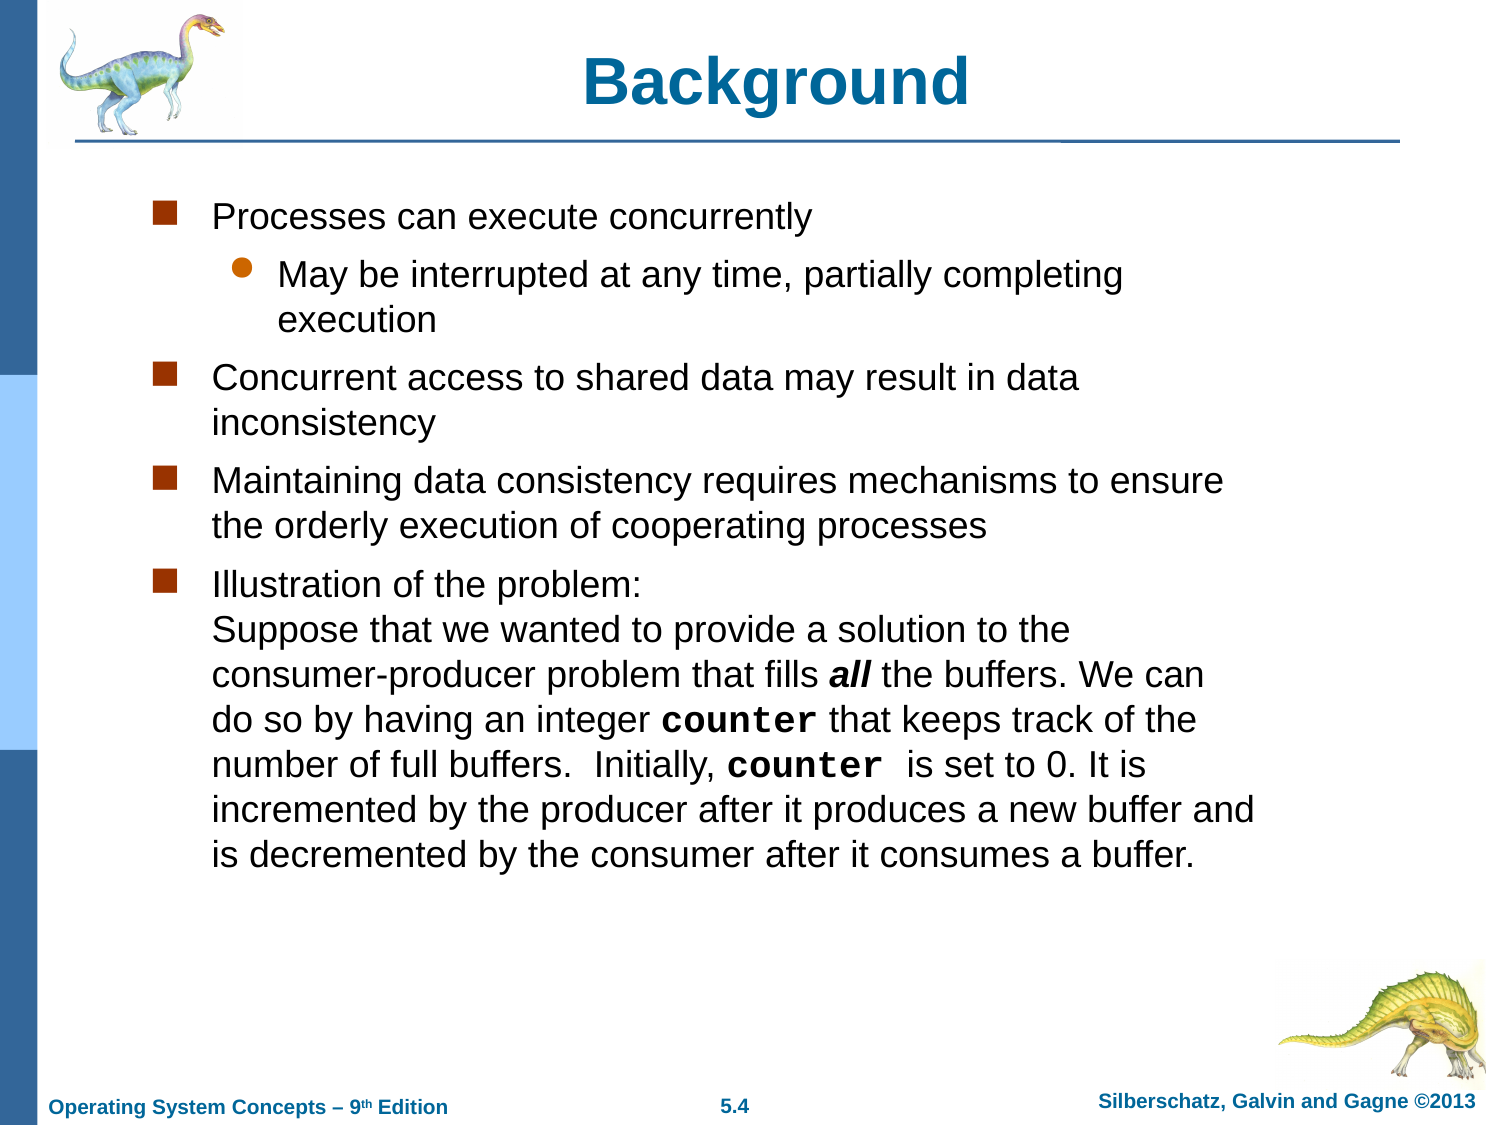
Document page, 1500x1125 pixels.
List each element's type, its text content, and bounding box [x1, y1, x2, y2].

title Background [128, 30, 1425, 126]
picture [46, 0, 243, 149]
picture [1275, 959, 1486, 1090]
list Processes can execute concurrently May be interrupted at any time, partially completing execution Concurrent access to shared data may result in data inconsistency Maintaining data consistency requires mechanisms to ensure the orderly execution of cooperating processes Illustration of the problem: Suppose that we wanted to provide a solution to the consumer-producer problem that fills all the buffers. We can do so by having an integer counter that keeps track of the number of full buffers. Initially, counter is set to 0. It is incremented by the producer after it produces a new buffer and is decremented by the consumer after it consumes a buffer. [140, 184, 1272, 982]
